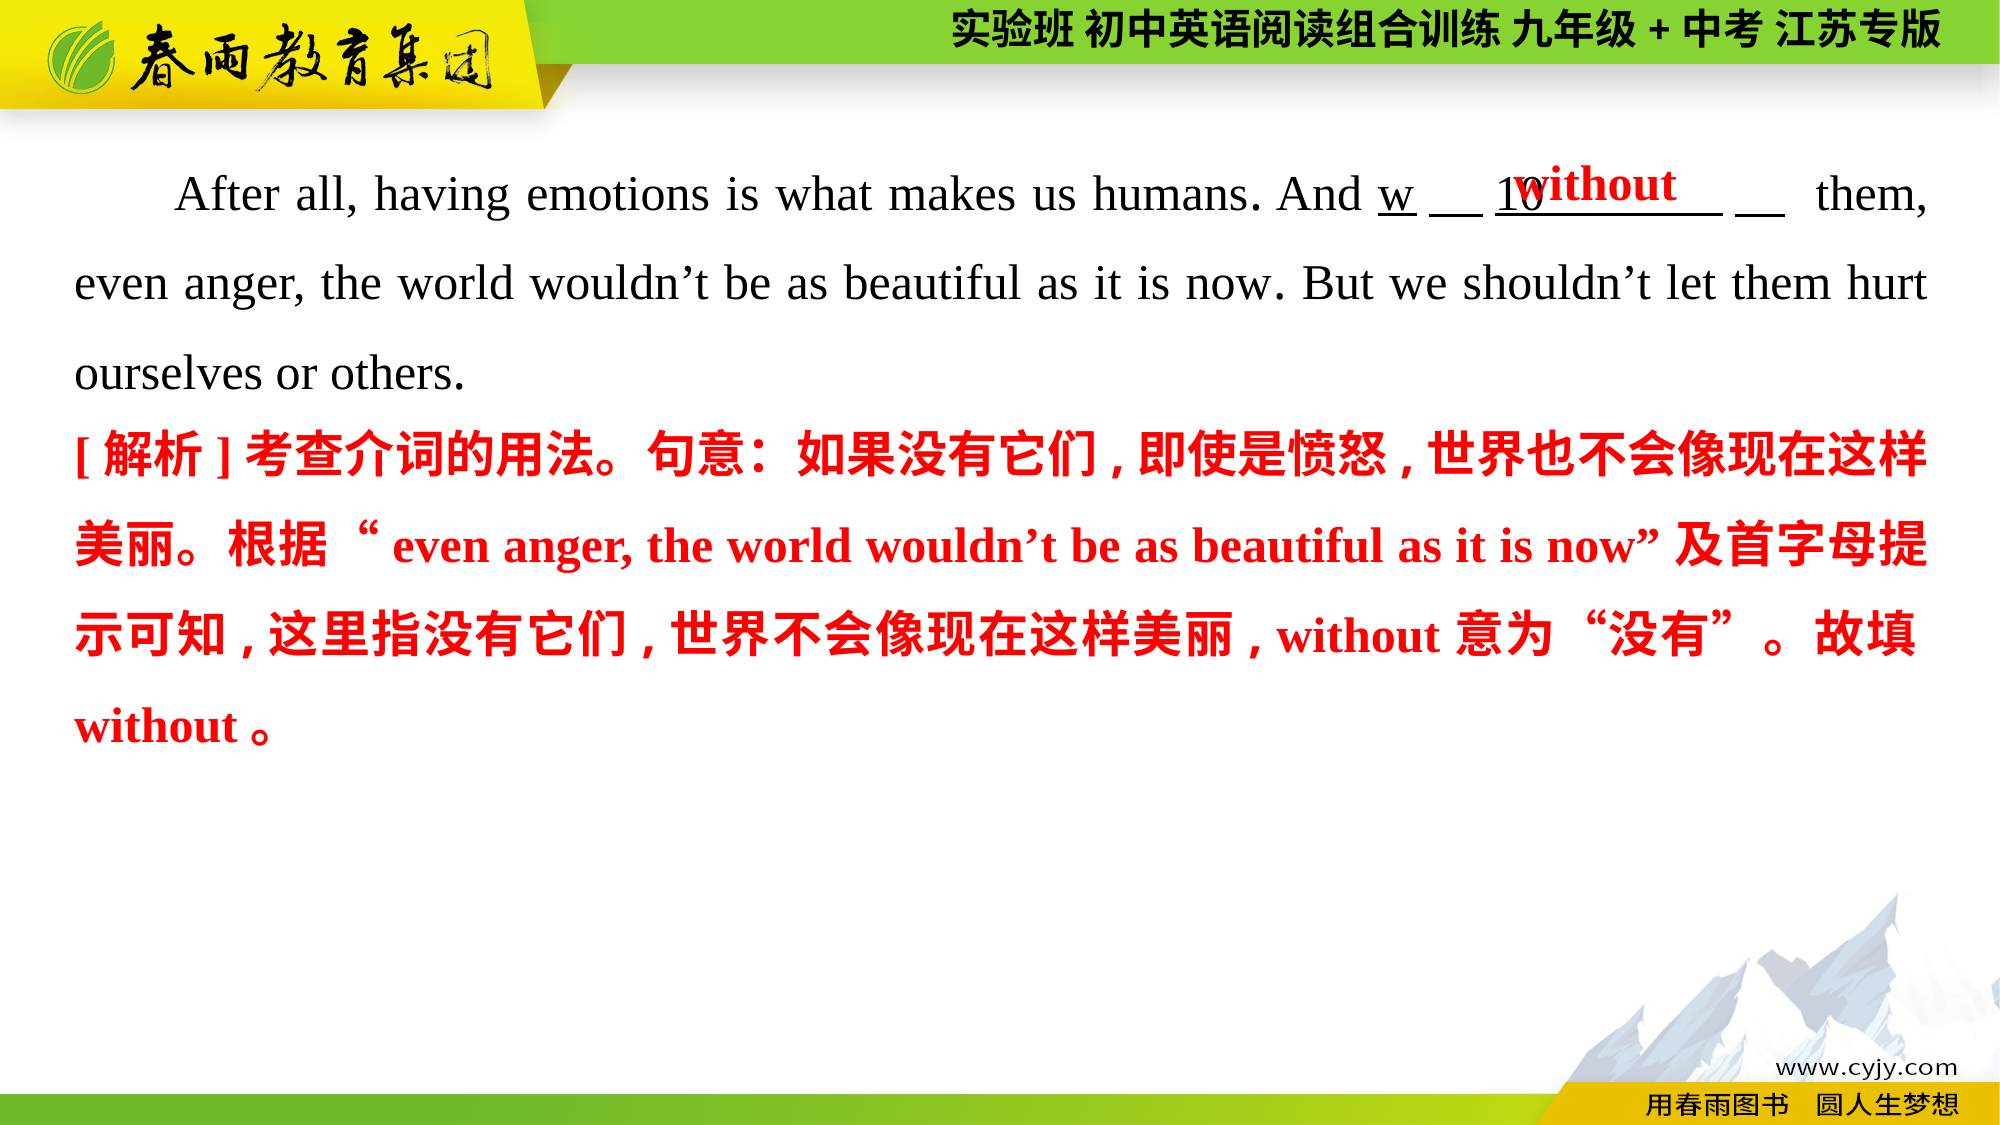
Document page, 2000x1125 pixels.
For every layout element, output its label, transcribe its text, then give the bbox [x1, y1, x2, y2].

text_box without [1498, 143, 1693, 218]
list After all, having emotions is what makes us humans. And w 10 them, even anger, the world wouldn’t be as beautiful as it is now. But we shouldn’t let them hurt ourselves or others. [59, 122, 1944, 385]
picture [0, 0, 2000, 1125]
text_box [解析]考查介词的用法。句意：如果没有它们,即使是愤怒,世界也不会像现在这样美丽。根据“even anger, the world wouldn’t be as beautiful as it is now”及首字母提示可知,这里指没有它们,世界不会像现在这样美丽, without意为“没有”。故填without。 [59, 385, 1944, 761]
